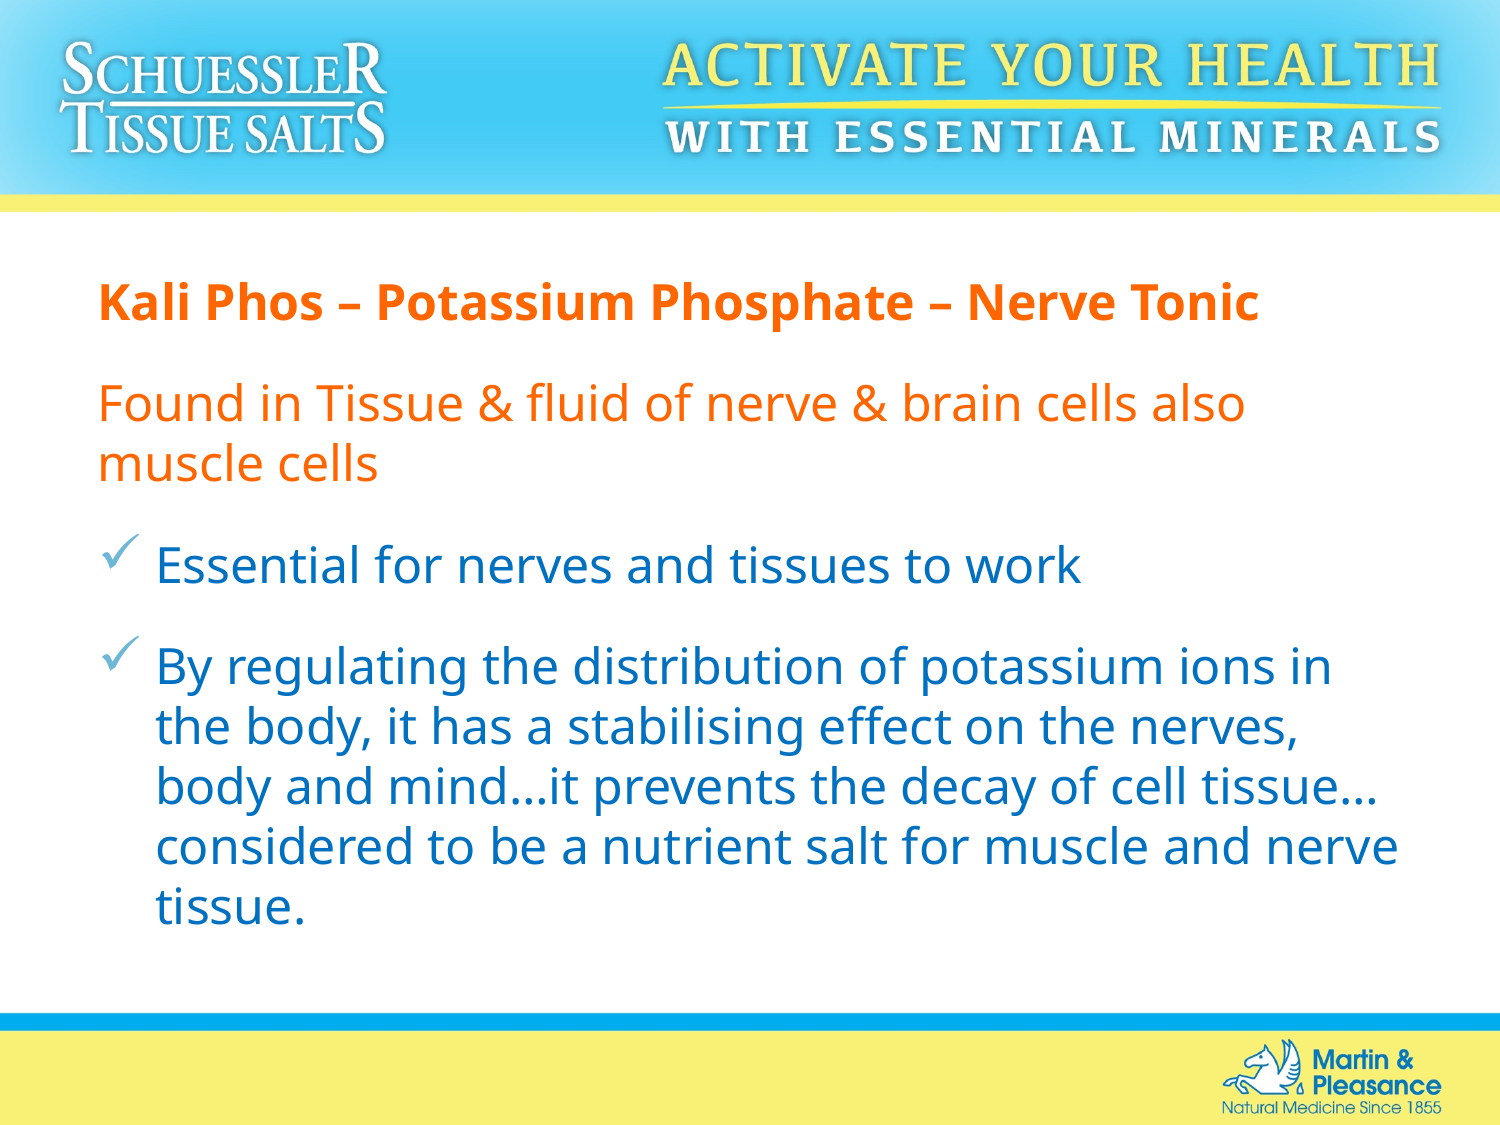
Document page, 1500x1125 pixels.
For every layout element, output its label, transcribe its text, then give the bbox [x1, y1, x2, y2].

picture [0, 0, 1500, 1013]
list Kali Phos – Potassium Phosphate – Nerve Tonic Found in Tissue & fluid of nerve & brain cells also muscle cells Essential for nerves and tissues to work By regulating the distribution of potassium ions in the body, it has a stabilising effect on the nerves, body and mind…it prevents the decay of cell tissue…considered to be a nutrient salt for muscle and nerve tissue. [89, 261, 1410, 976]
picture [0, 1031, 1500, 1125]
